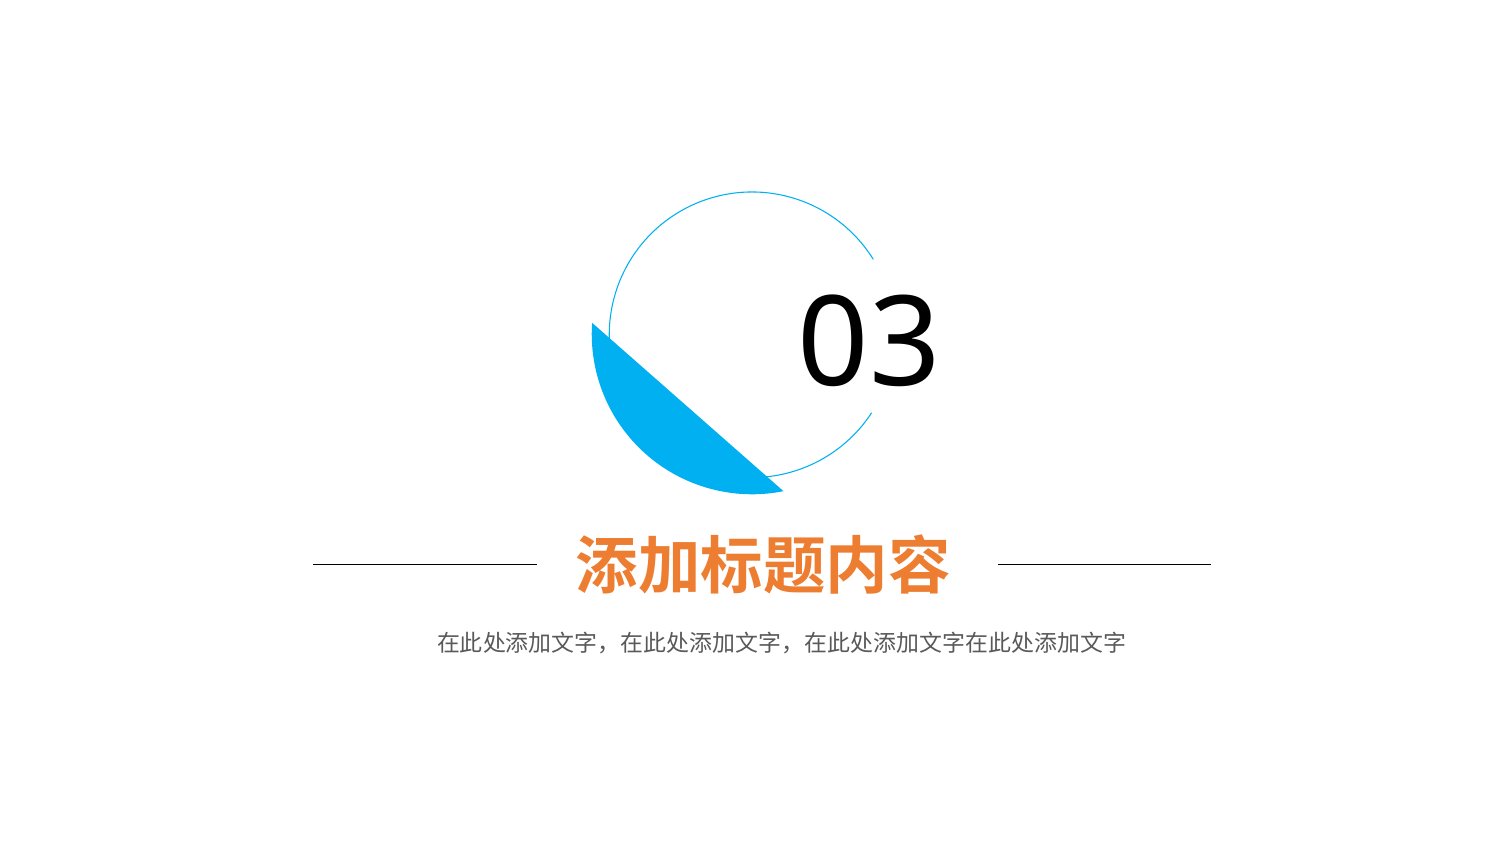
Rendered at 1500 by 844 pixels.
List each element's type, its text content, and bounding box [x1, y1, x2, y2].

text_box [591, 173, 957, 495]
text_box 在此处添加文字，在此处添加文字，在此处添加文字在此处添加文字 [402, 620, 1162, 664]
text_box 添加标题内容 [561, 518, 969, 609]
